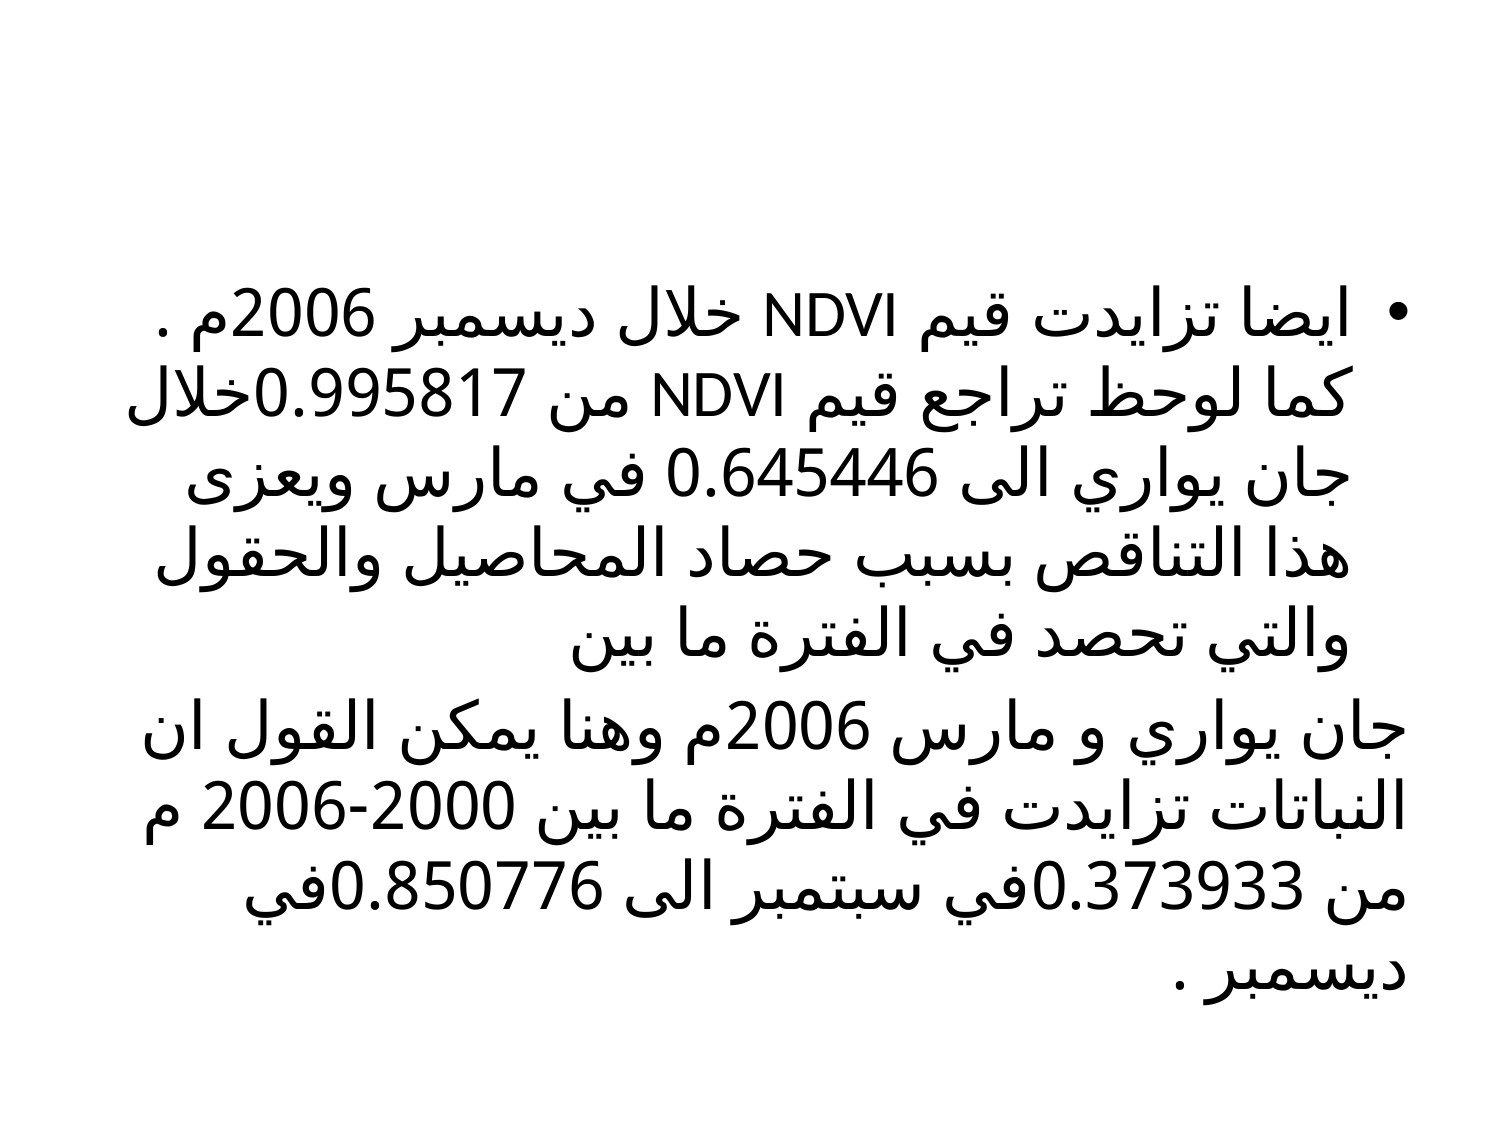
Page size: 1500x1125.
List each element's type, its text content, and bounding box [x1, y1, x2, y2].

list ايضا تزايدت قيم NDVI خلال ديسمبر 2006م . كما لوحظ تراجع قيم NDVI من 0.995817خلال جان يواري الى 0.645446 في مارس ويعزى هذا التناقص بسبب حصاد المحاصيل والحقول والتي تحصد في الفترة ما بين جان يواري و مارس 2006م وهنا يمكن القول ان النباتات تزايدت في الفترة ما بين 2000-2006 م من 0.373933في سبتمبر الى 0.850776في ديسمبر . [75, 262, 1425, 1005]
